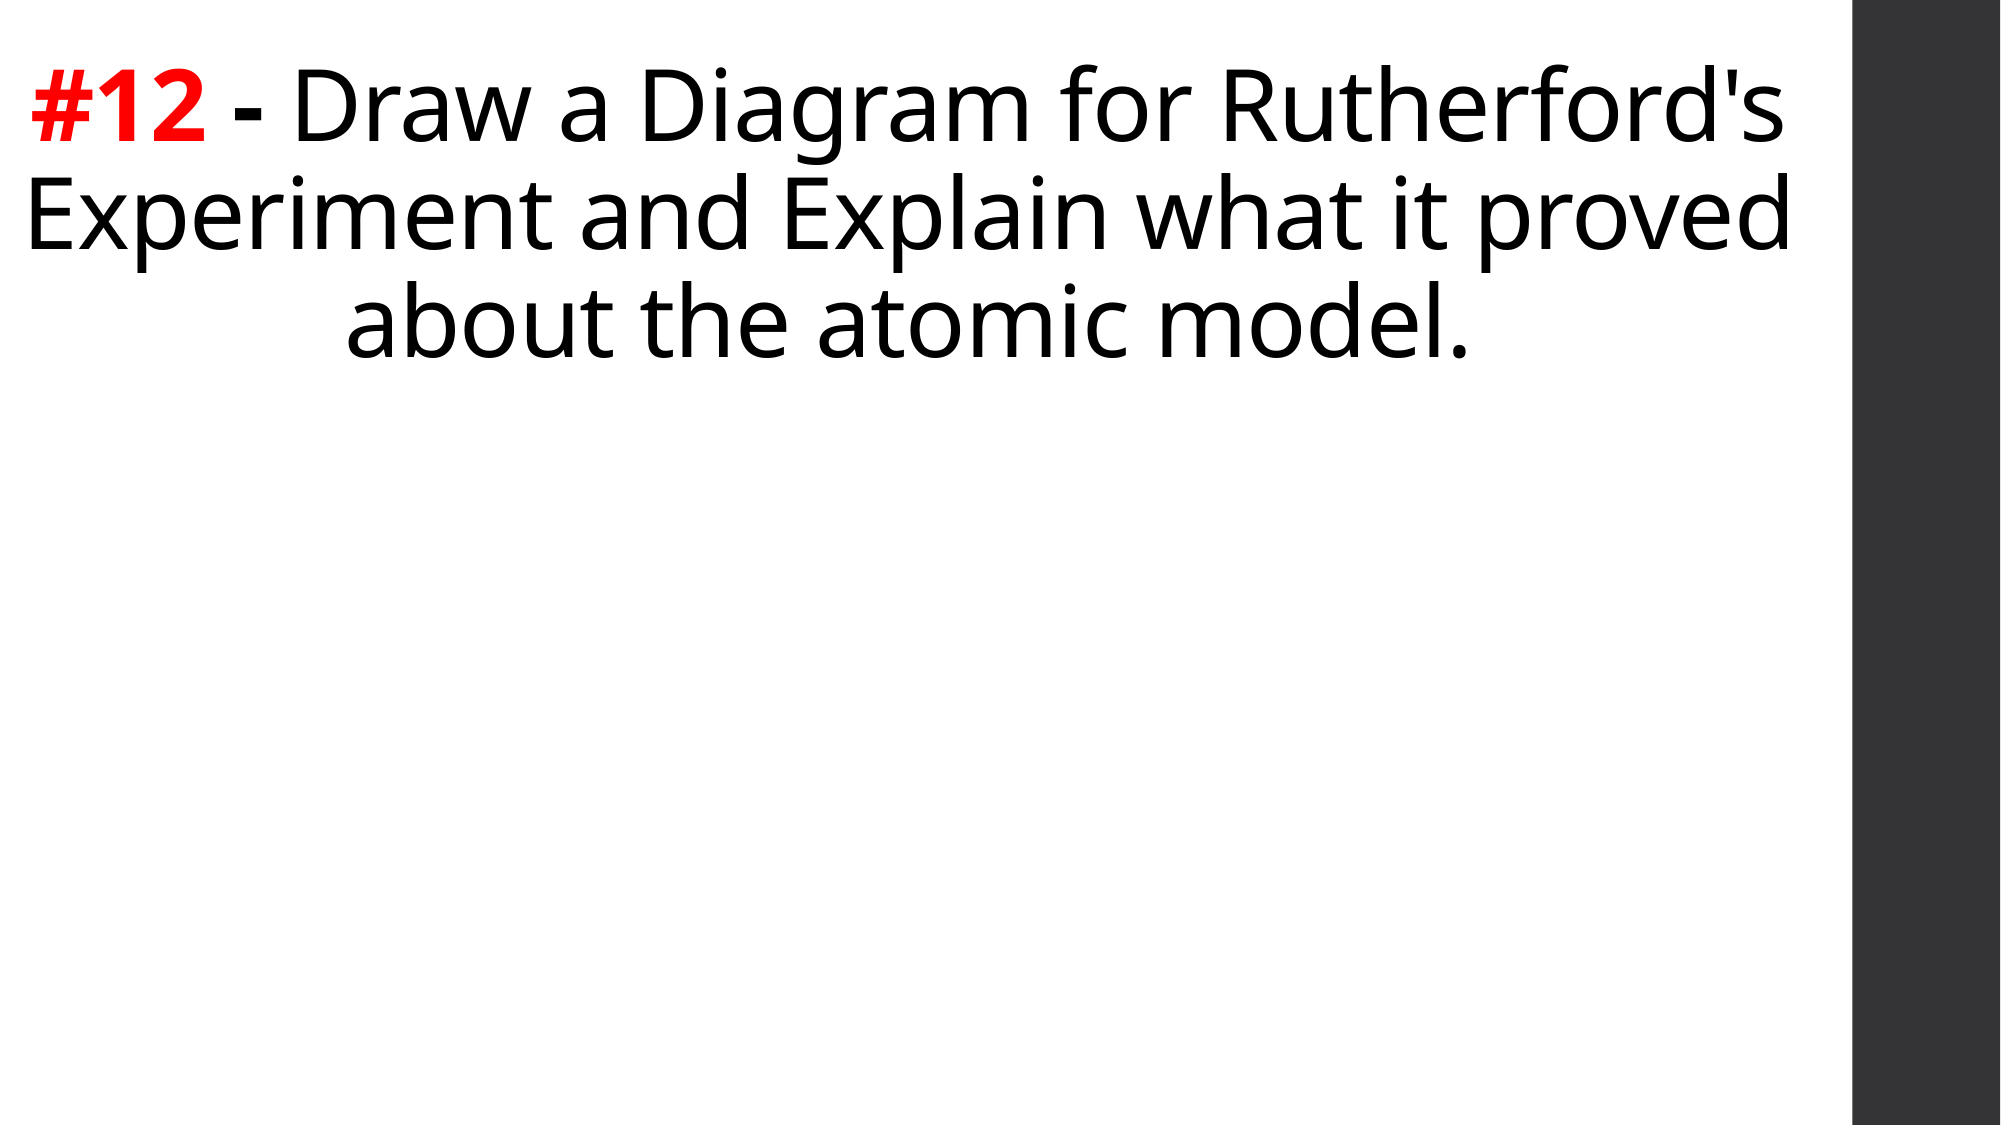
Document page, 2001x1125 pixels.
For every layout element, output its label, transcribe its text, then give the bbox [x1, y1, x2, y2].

title #12 - Draw a Diagram for Rutherford's Experiment and Explain what it proved about the atomic model. [0, 20, 1818, 387]
